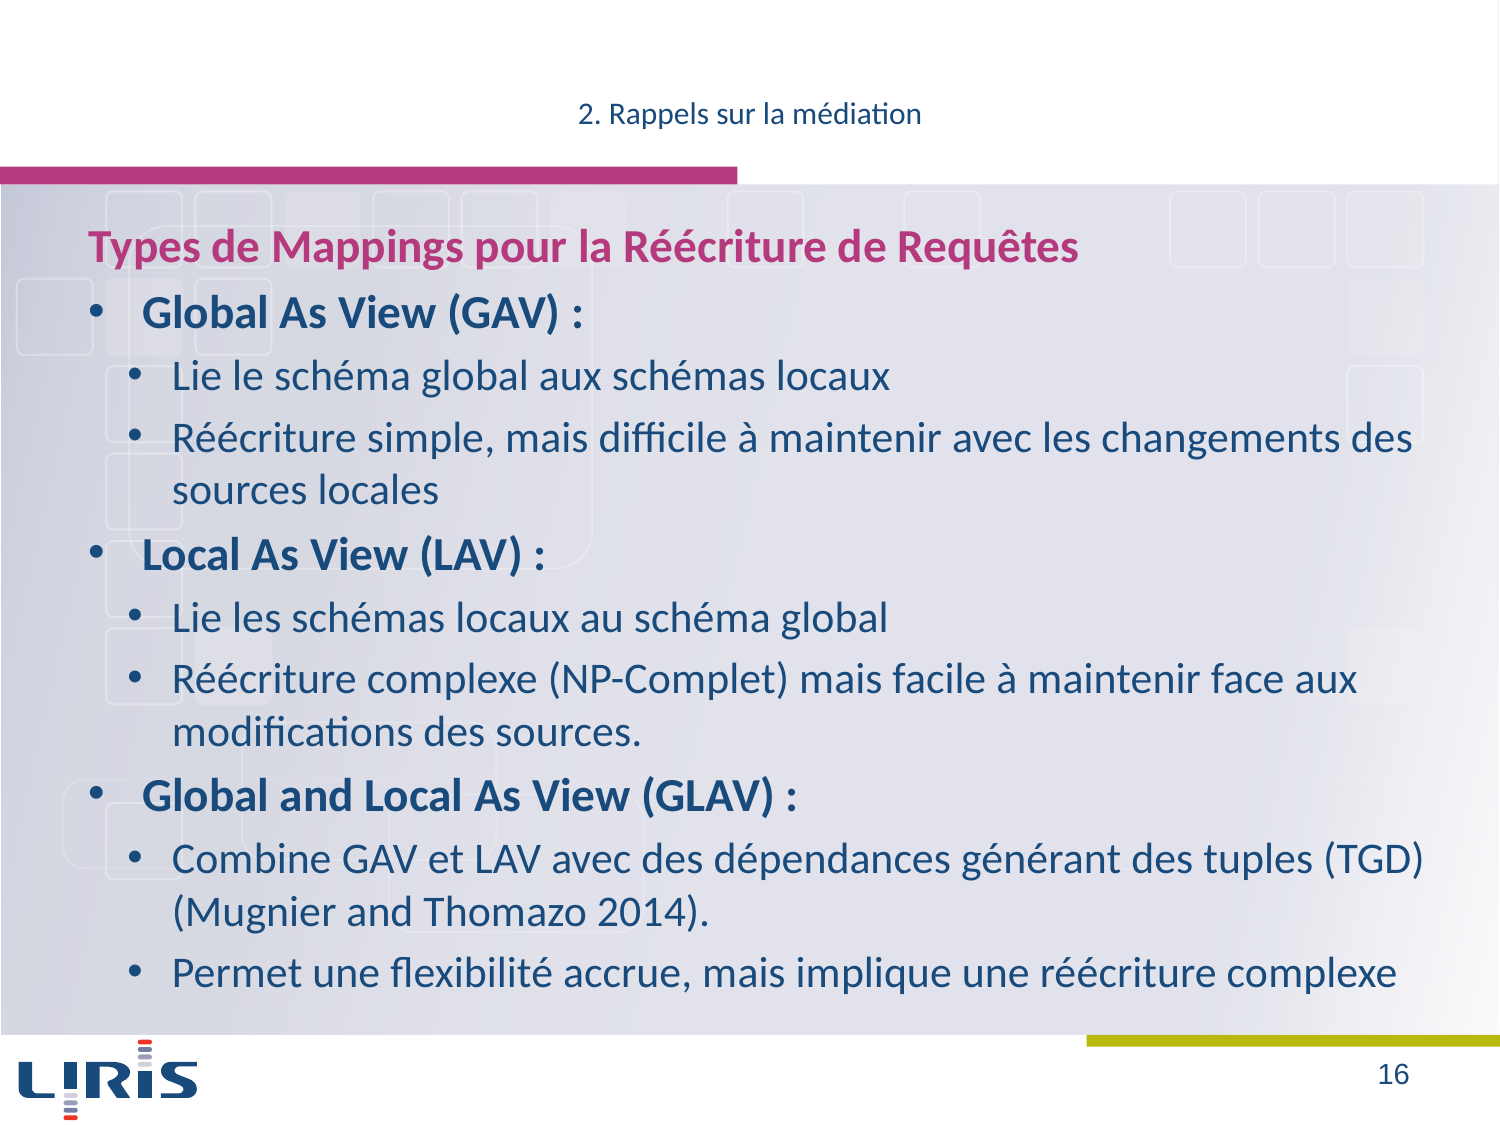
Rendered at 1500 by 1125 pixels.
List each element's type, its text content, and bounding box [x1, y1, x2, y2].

list Types de Mappings pour la Réécriture de Requêtes Global As View (GAV) : Lie le schéma global aux schémas locaux Réécriture simple, mais difficile à maintenir avec les changements des sources locales Local As View (LAV) : Lie les schémas locaux au schéma global Réécriture complexe (NP-Complet) mais facile à maintenir face aux modifications des sources. Global and Local As View (GLAV) : Combine GAV et LAV avec des dépendances générant des tuples (TGD) (Mugnier and Thomazo 2014). Permet une flexibilité accrue, mais implique une réécriture complexe [73, 208, 1452, 1012]
picture [1, 185, 1499, 1034]
title 2. Rappels sur la médiation [75, 84, 1425, 177]
slide_number 16 [1230, 1042, 1425, 1103]
